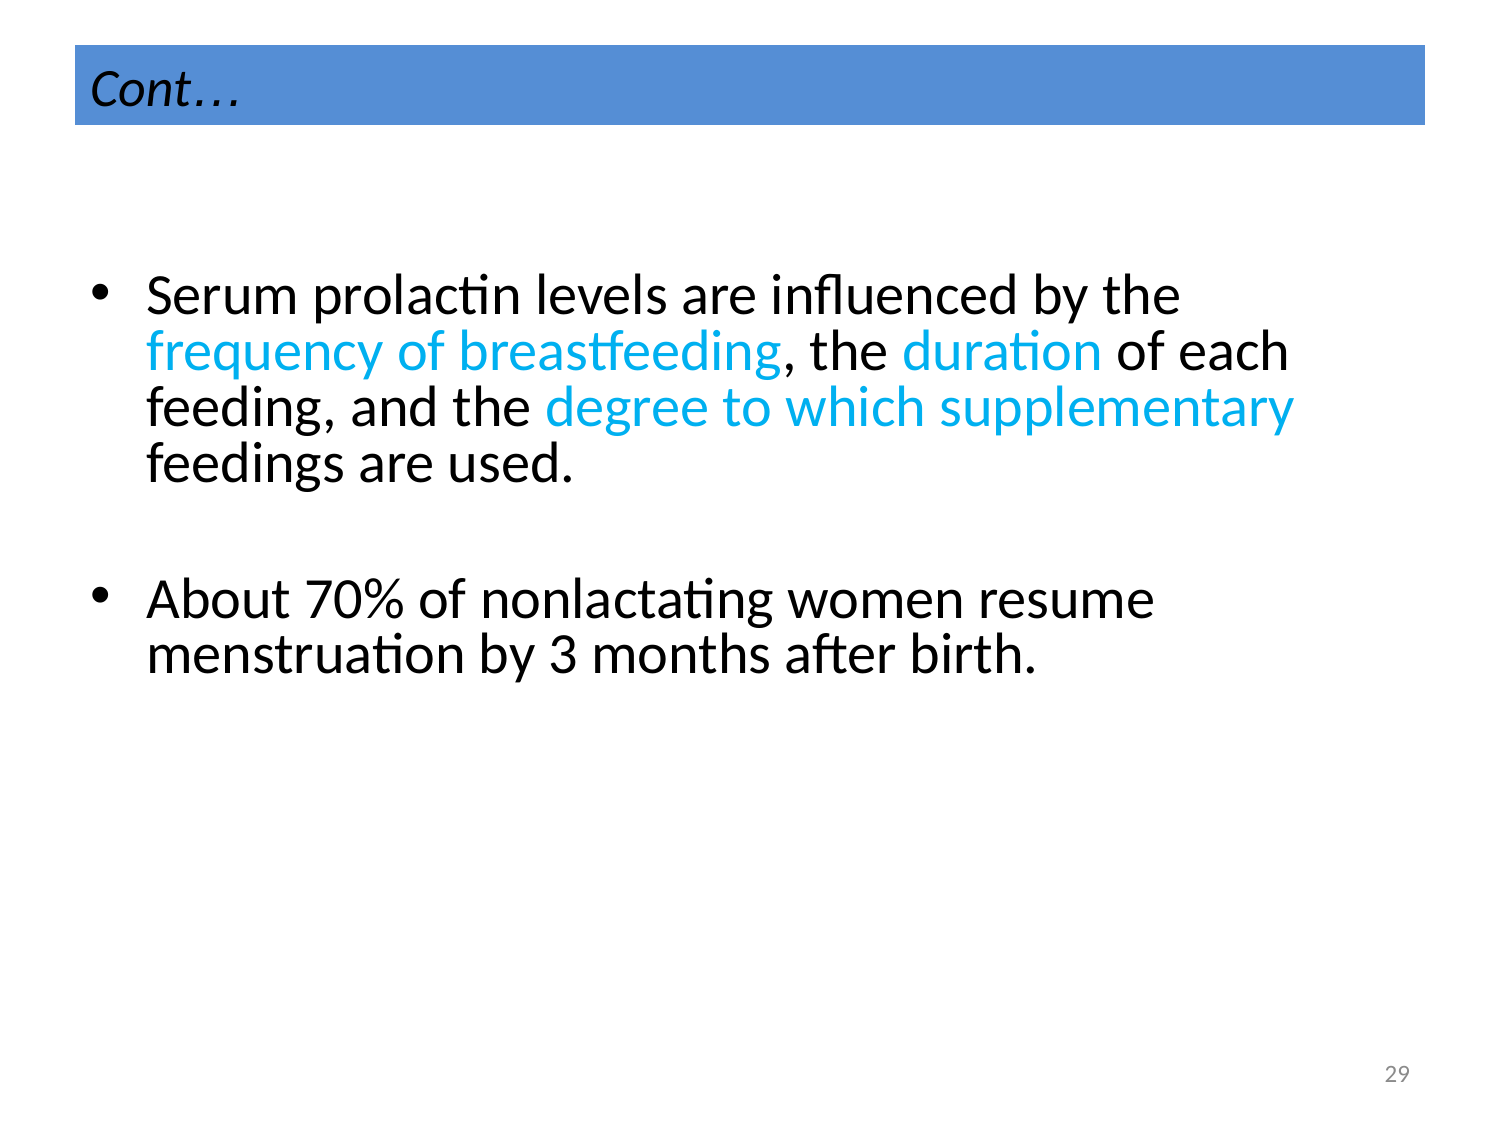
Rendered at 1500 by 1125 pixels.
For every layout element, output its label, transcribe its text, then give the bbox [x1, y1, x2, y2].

slide_number 29 [1074, 1042, 1425, 1103]
title Cont… [75, 45, 1425, 125]
list Serum prolactin levels are influenced by the frequency of breastfeeding, the duration of each feeding, and the degree to which supplementary feedings are used. About 70% of nonlactating women resume menstruation by 3 months after birth. [75, 262, 1425, 1005]
